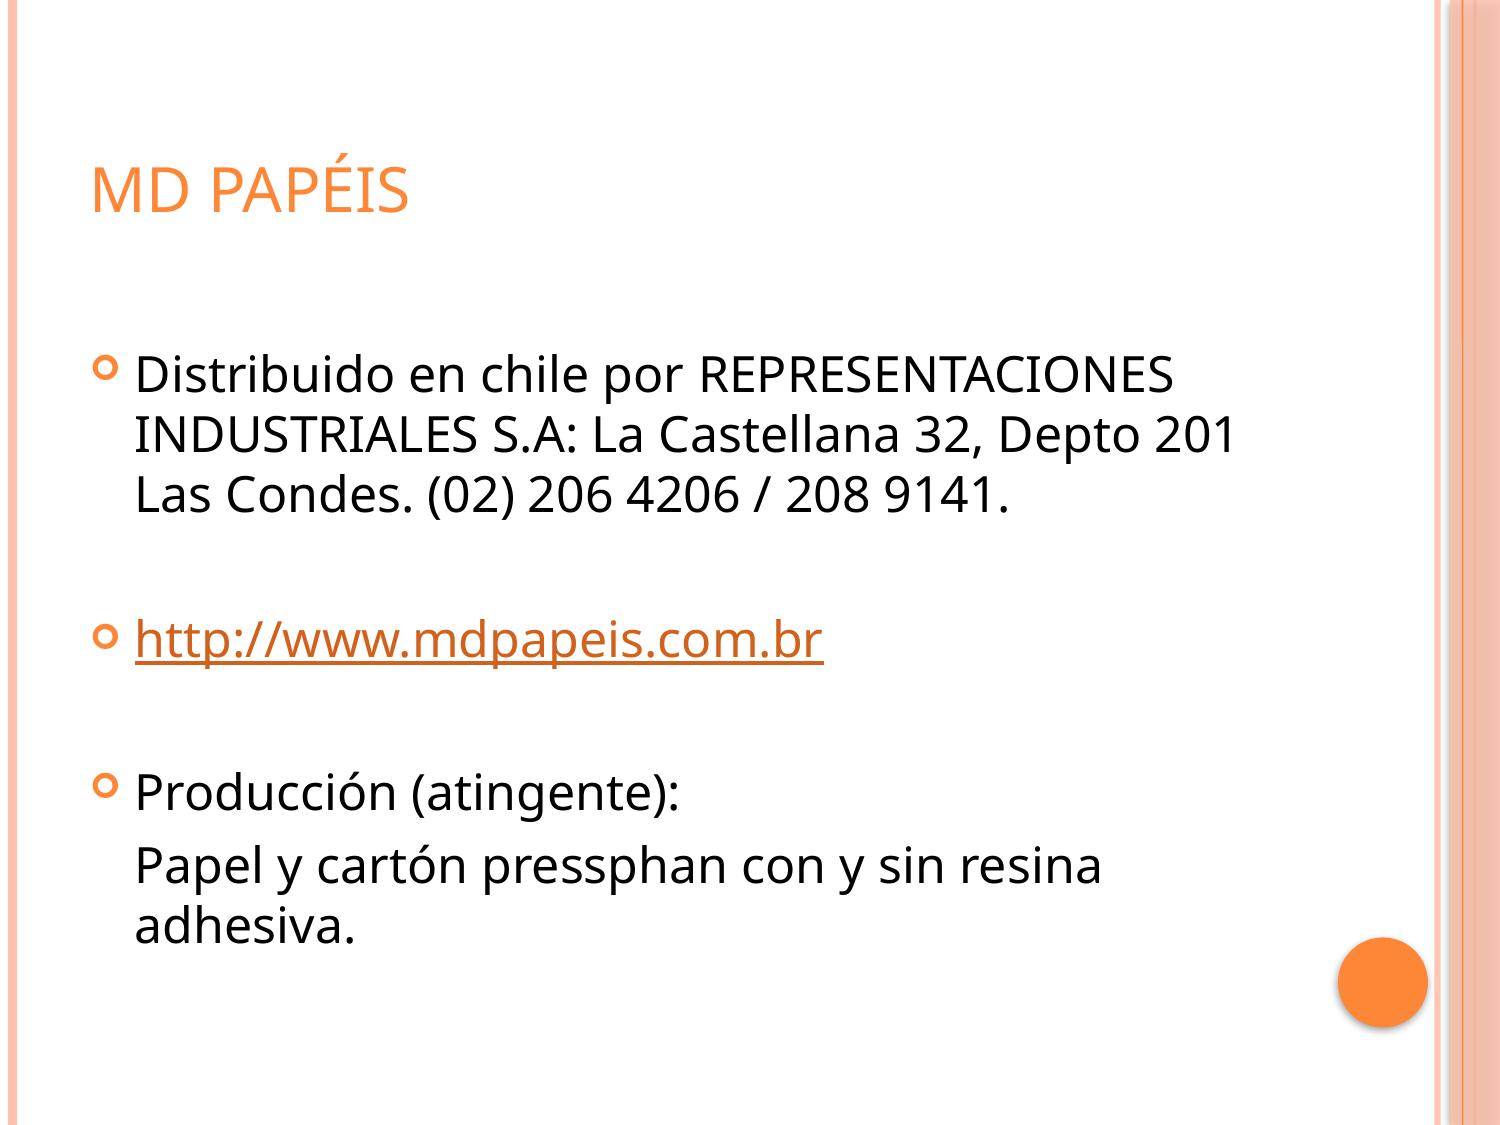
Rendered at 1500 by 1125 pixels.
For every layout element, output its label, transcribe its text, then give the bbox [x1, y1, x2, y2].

list Distribuido en chile por REPRESENTACIONES INDUSTRIALES S.A: La Castellana 32, Depto 201 Las Condes. (02) 206 4206 / 208 9141. http://www.mdpapeis.com.br Producción (atingente): Papel y cartón pressphan con y sin resina adhesiva. [75, 262, 1300, 1062]
title MD Papéis [75, 45, 1300, 233]
